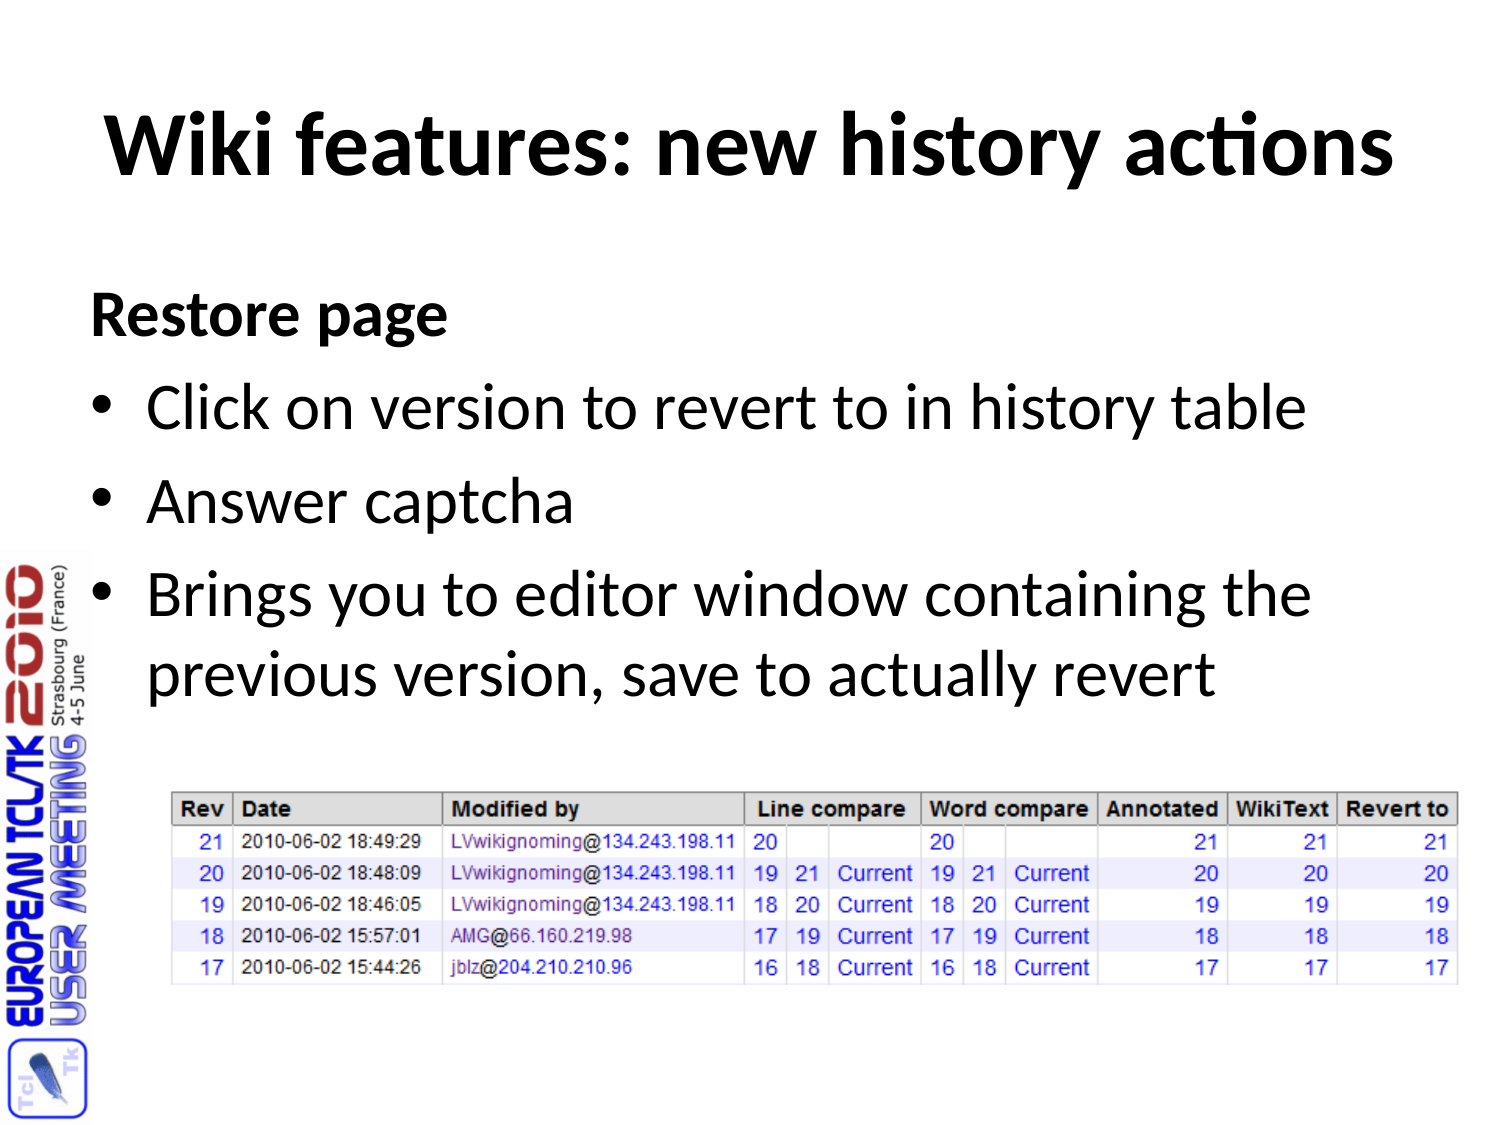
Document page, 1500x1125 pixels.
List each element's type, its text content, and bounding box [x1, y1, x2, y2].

picture [0, 550, 1468, 1124]
list Restore page Click on version to revert to in history table Answer captcha Brings you to editor window containing the previous version, save to actually revert [75, 262, 1425, 790]
list Restore page Click on version to revert to in history table Answer captcha Brings you to editor window containing the previous version, save to actually revert [92, 892, 1425, 1005]
title Wiki features: new history actions [75, 45, 1425, 233]
